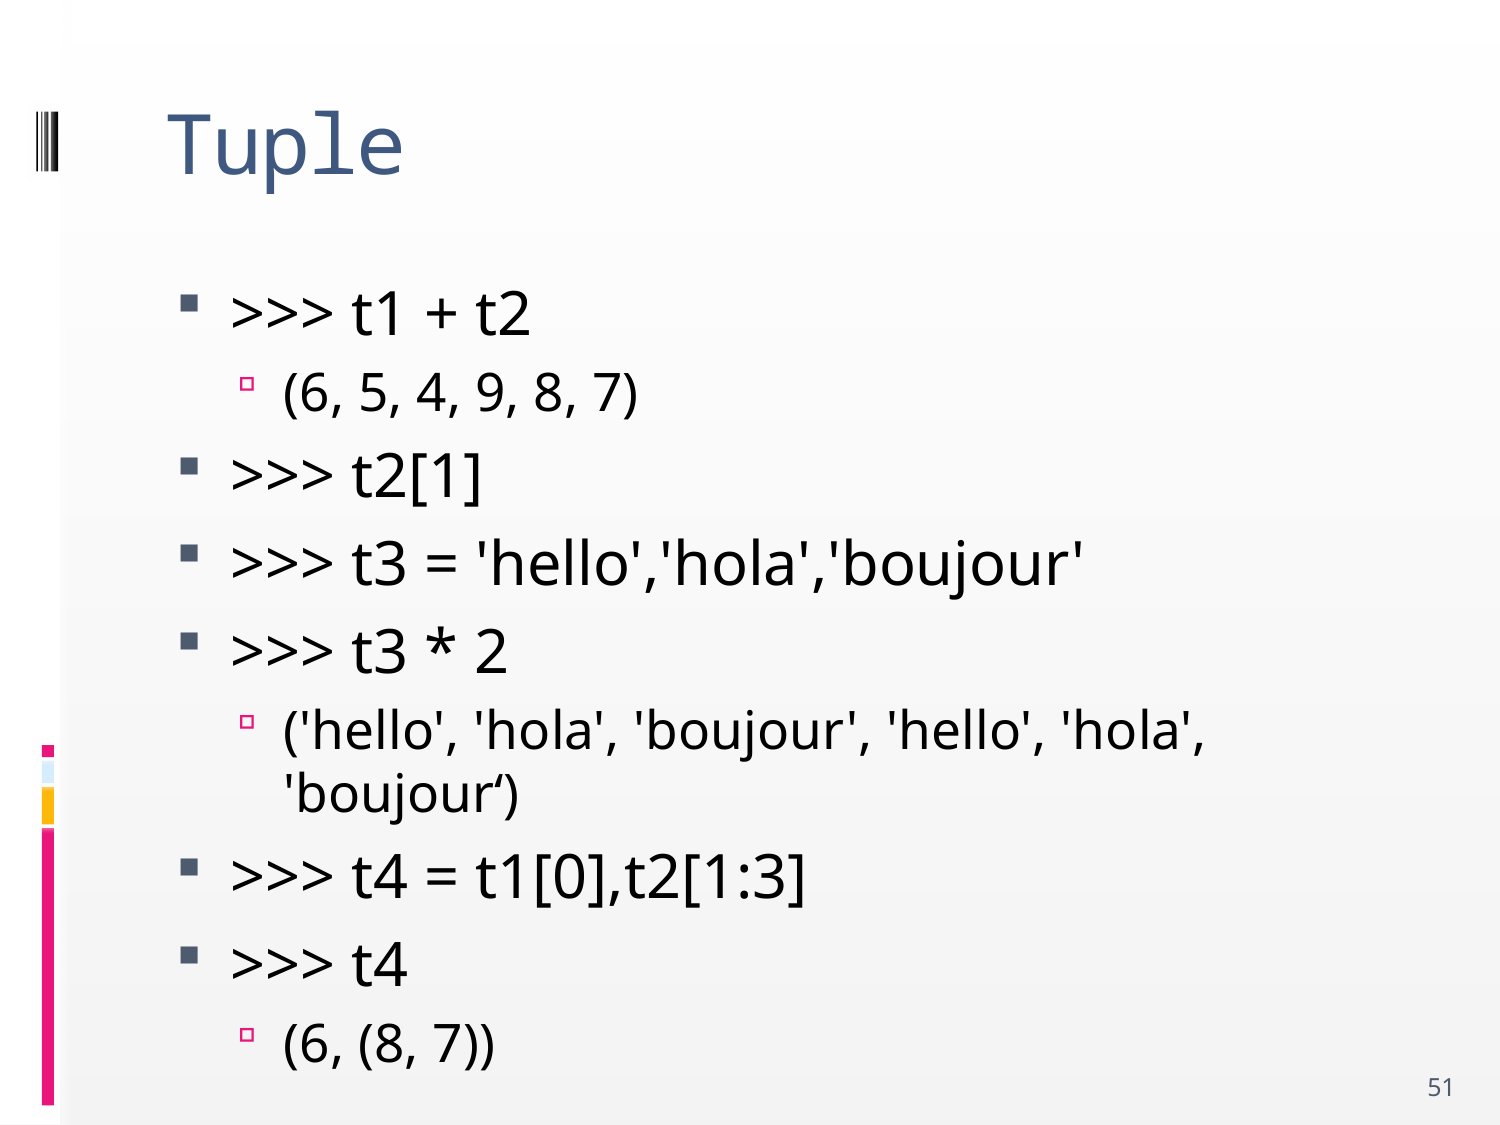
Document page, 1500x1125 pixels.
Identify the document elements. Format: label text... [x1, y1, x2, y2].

list >>> t1 + t2 (6, 5, 4, 9, 8, 7) >>> t2[1] >>> t3 = 'hello','hola','boujour' >>> t3 * 2 ('hello', 'hola', 'boujour', 'hello', 'hola', 'boujour‘) >>> t4 = t1[0],t2[1:3] >>> t4 (6, (8, 7)) [150, 267, 1425, 1083]
title Tuple [150, 83, 1425, 234]
slide_number 51 [1412, 1052, 1488, 1113]
